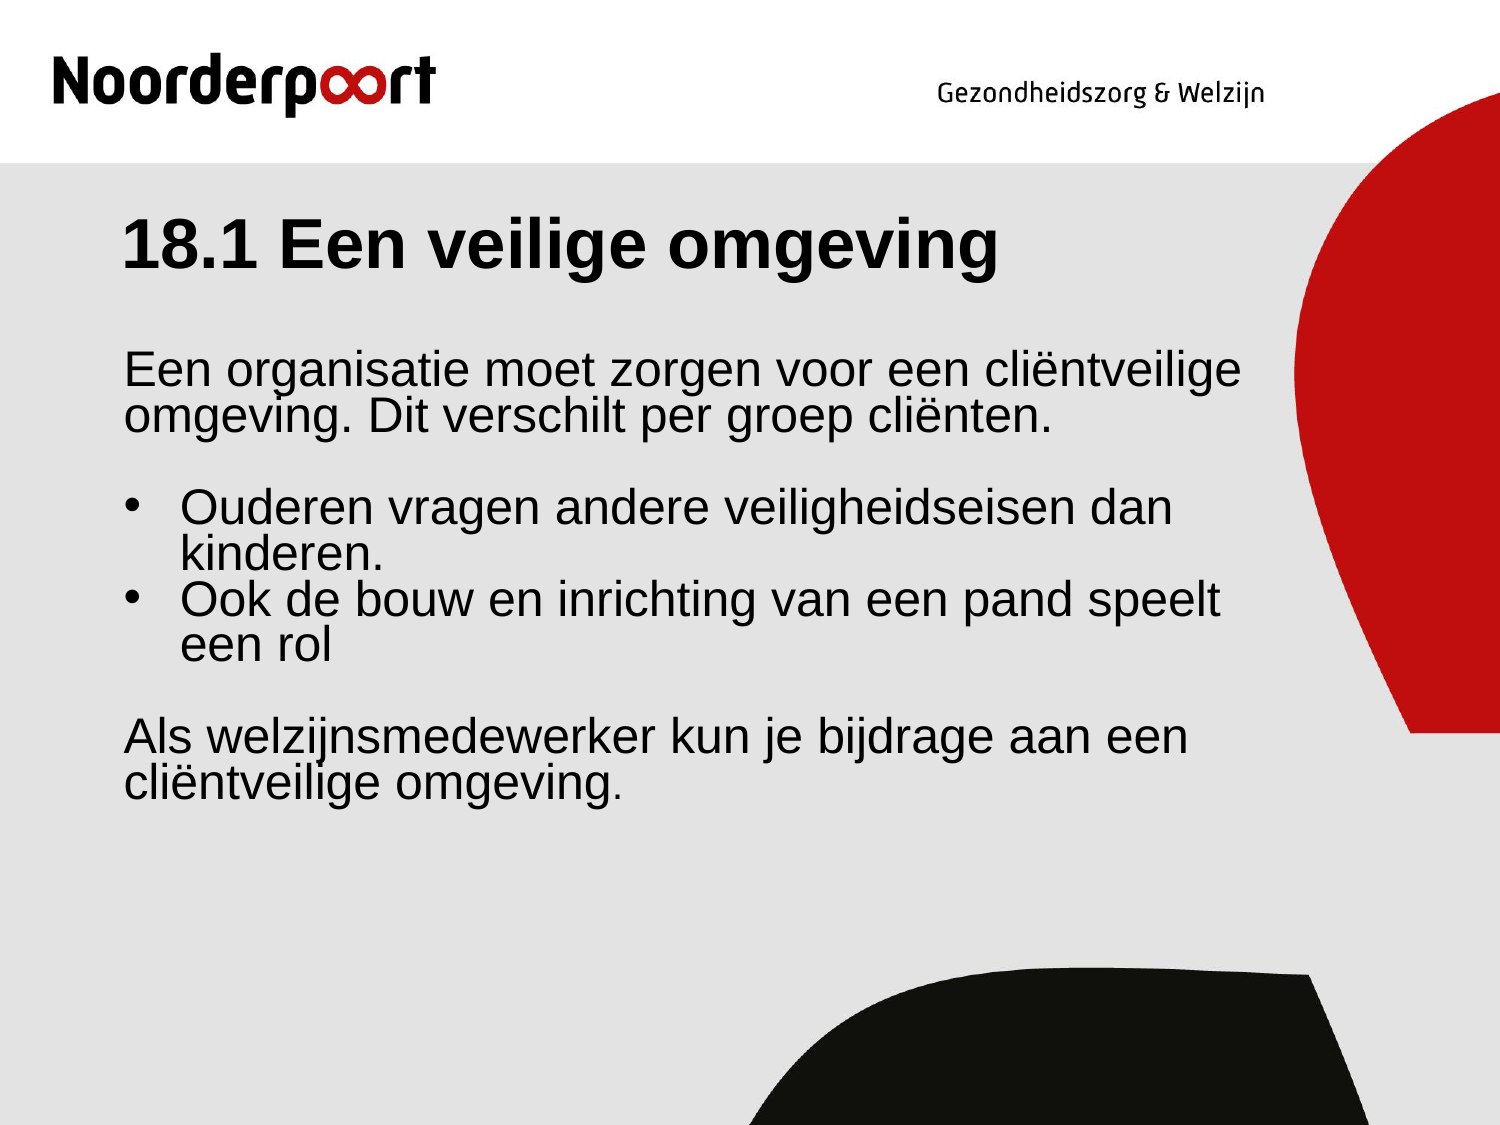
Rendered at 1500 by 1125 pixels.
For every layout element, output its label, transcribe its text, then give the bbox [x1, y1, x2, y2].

title 18.1 Een veilige omgeving [106, 187, 1290, 294]
list Een organisatie moet zorgen voor een cliëntveilige omgeving. Dit verschilt per groep cliënten. Ouderen vragen andere veiligheidseisen dan kinderen. Ook de bouw en inrichting van een pand speelt een rol Als welzijnsmedewerker kun je bijdrage aan een cliëntveilige omgeving. [108, 343, 1292, 927]
picture [0, 0, 1500, 1125]
